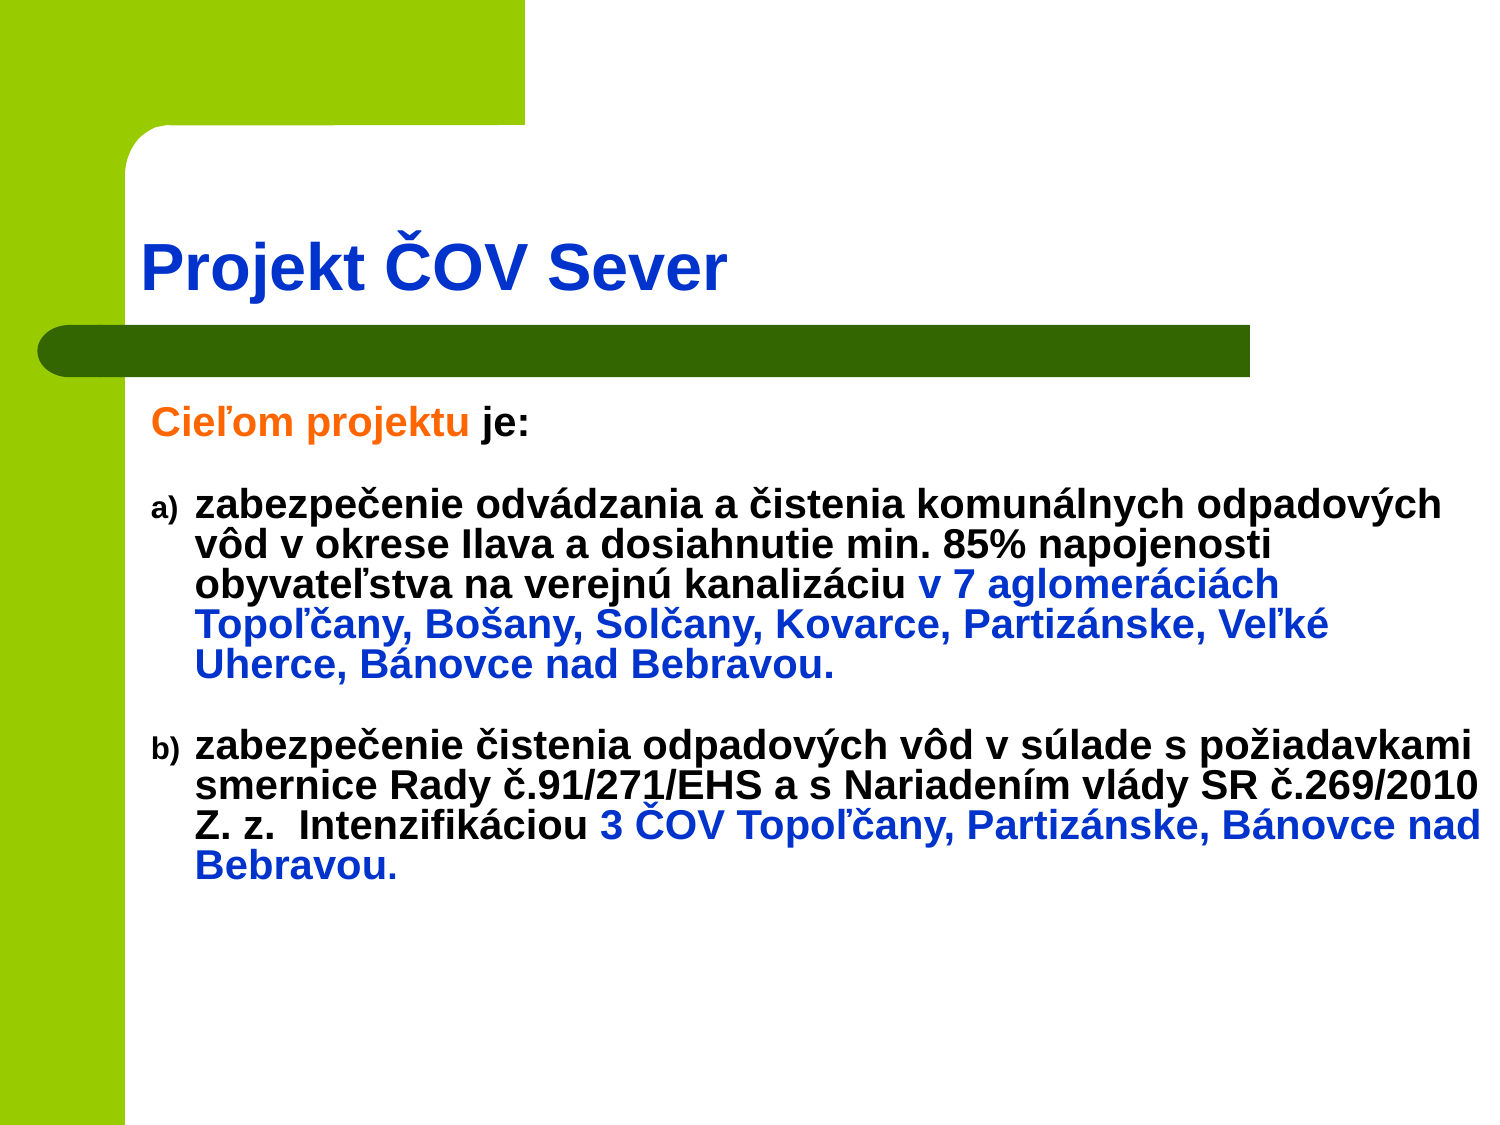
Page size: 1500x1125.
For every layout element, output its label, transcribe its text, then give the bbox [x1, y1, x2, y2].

list Cieľom projektu je: zabezpečenie odvádzania a čistenia komunálnych odpadových vôd v okrese Ilava a dosiahnutie min. 85% napojenosti obyvateľstva na verejnú kanalizáciu v 7 aglomeráciách Topoľčany, Bošany, Solčany, Kovarce, Partizánske, Veľké Uherce, Bánovce nad Bebravou. zabezpečenie čistenia odpadových vôd v súlade s požiadavkami smernice Rady č.91/271/EHS a s Nariadením vlády SR č.269/2010 Z. z. Intenzifikáciou 3 ČOV Topoľčany, Partizánske, Bánovce nad Bebravou. [135, 396, 1500, 1009]
title Projekt ČOV Sever [124, 124, 1426, 313]
